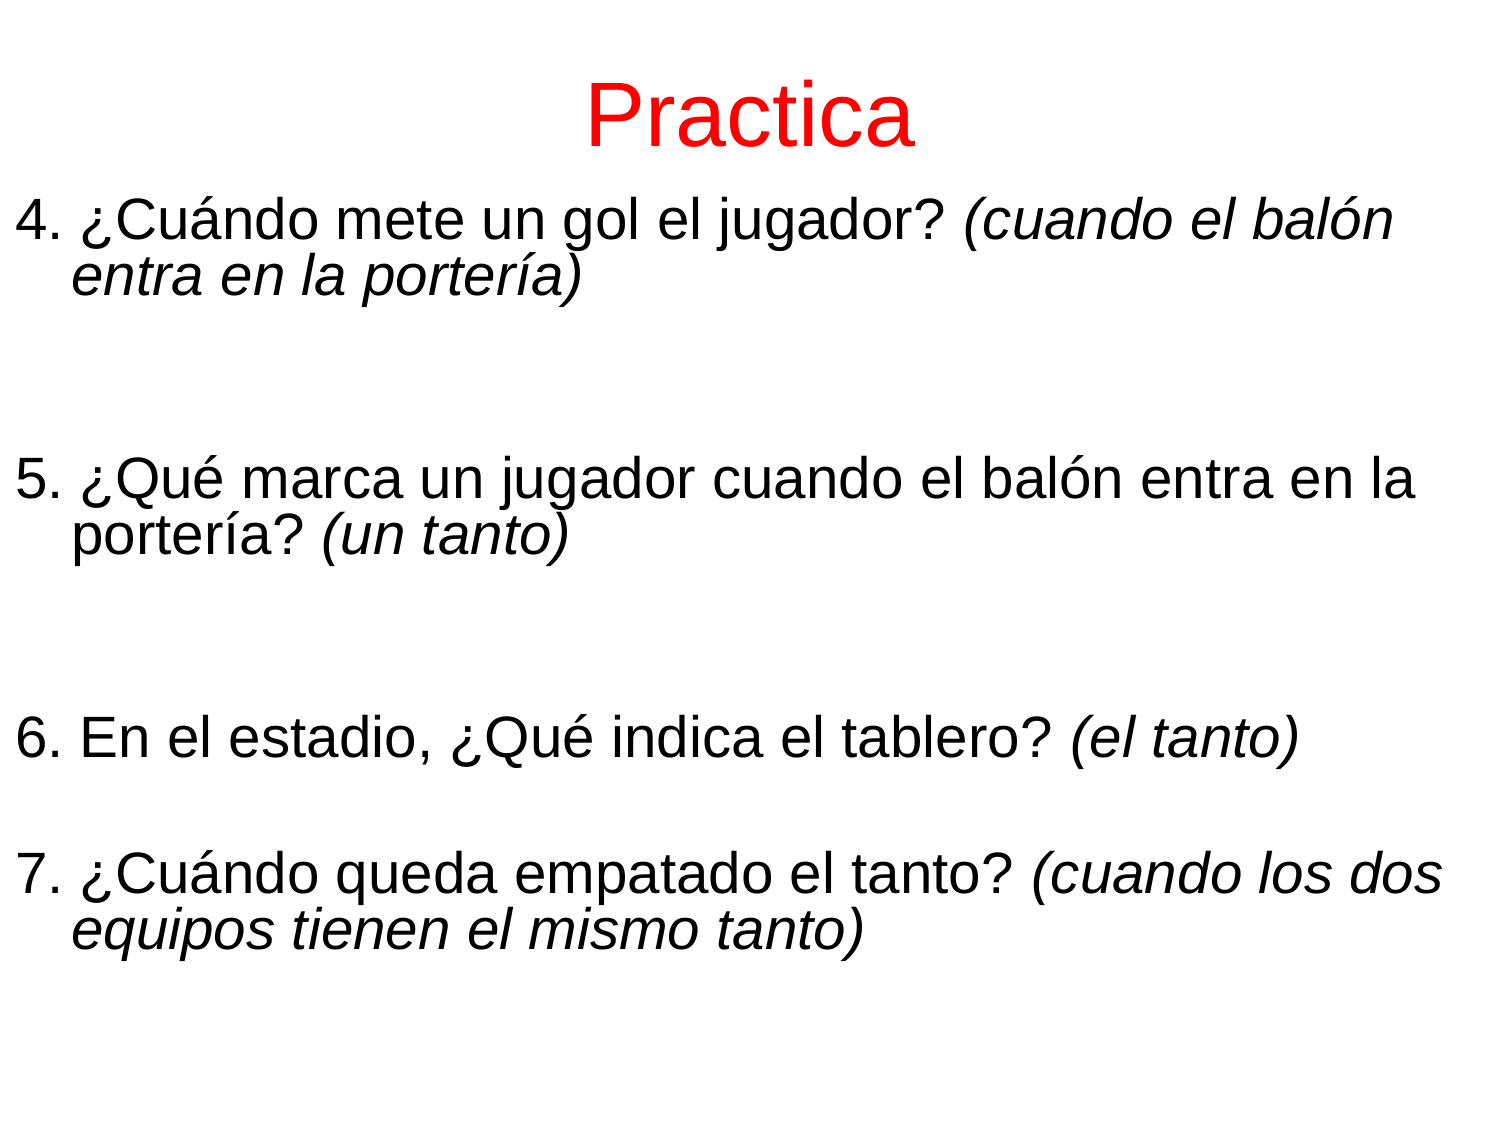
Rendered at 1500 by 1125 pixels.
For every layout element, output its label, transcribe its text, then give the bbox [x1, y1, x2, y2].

title Practica [75, 24, 1425, 187]
list 4. ¿Cuándo mete un gol el jugador? (cuando el balón entra en la portería) 5. ¿Qué marca un jugador cuando el balón entra en la portería? (un tanto) 6. En el estadio, ¿Qué indica el tablero? (el tanto) 7. ¿Cuándo queda empatado el tanto? (cuando los dos equipos tienen el mismo tanto) [0, 187, 1500, 1038]
